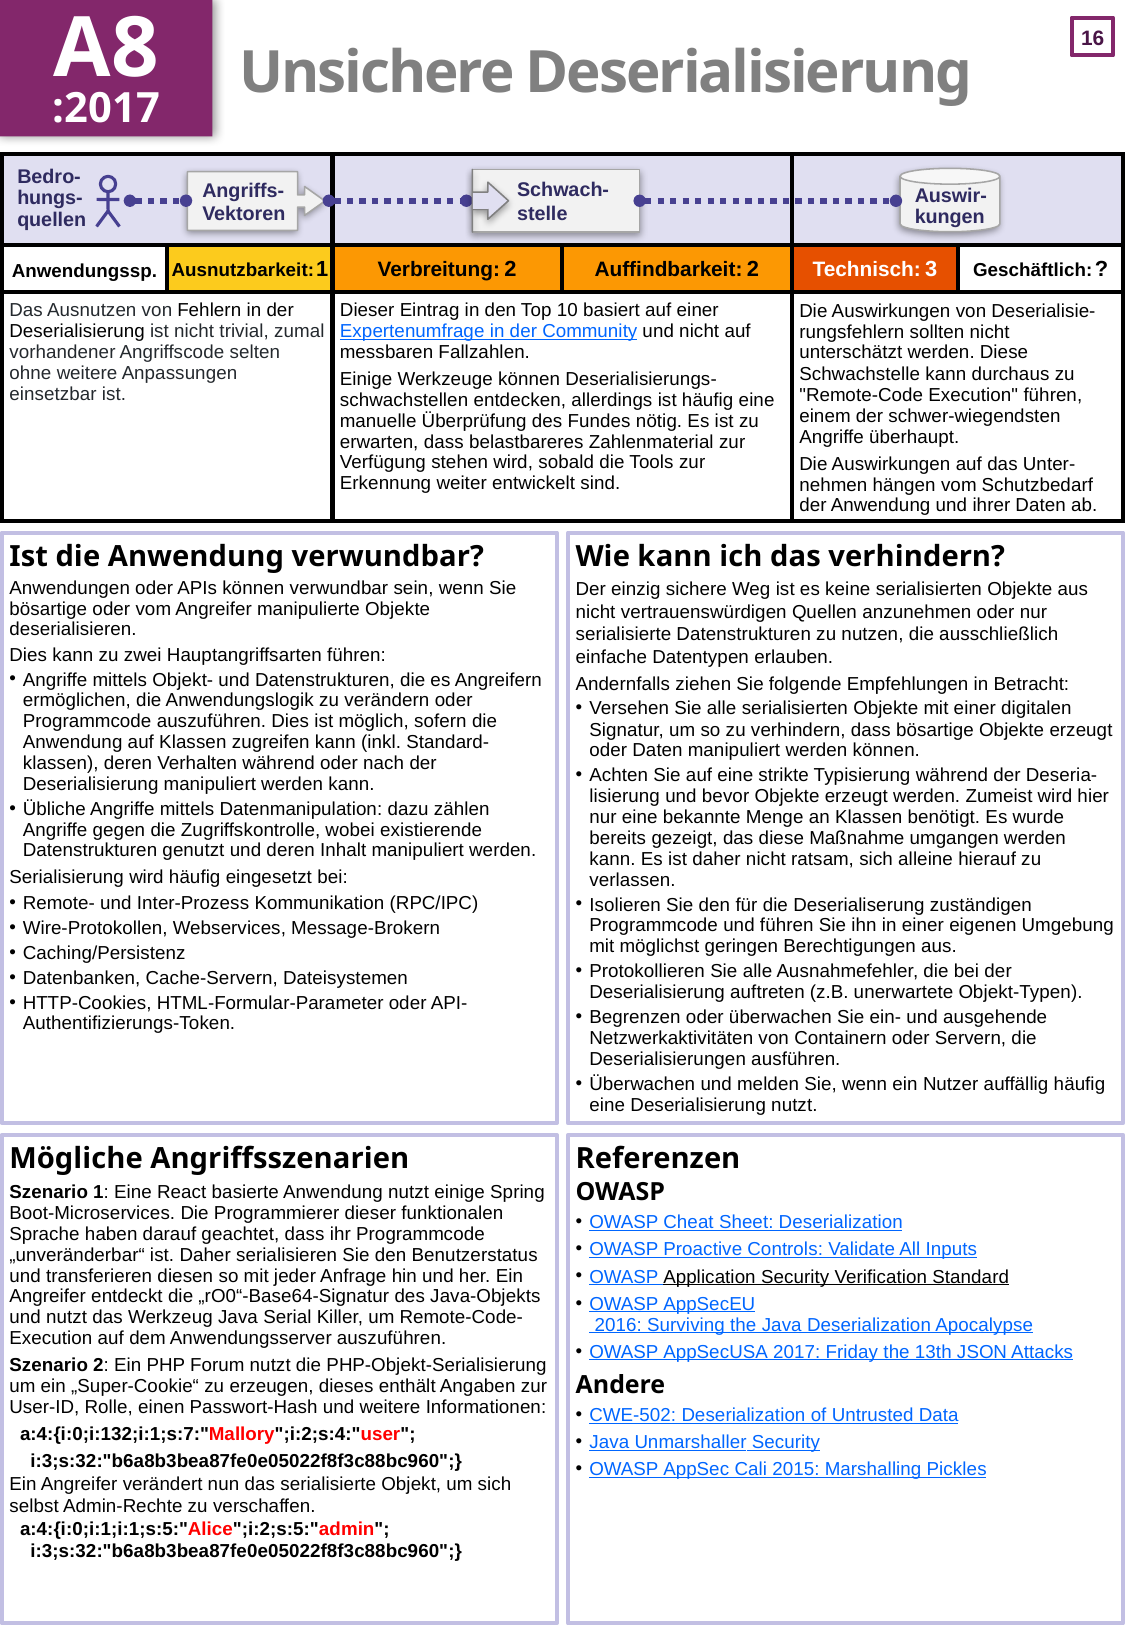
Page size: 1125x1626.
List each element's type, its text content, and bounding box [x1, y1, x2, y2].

text_box Mögliche Angriffsszenarien Szenario 1: Eine React basierte Anwendung nutzt einige Spring Boot-Microservices. Die Programmierer dieser funktionalen Sprache haben darauf geachtet, dass ihr Programmcode „unveränderbar“ ist. Daher serialisieren Sie den Benutzerstatus und transferieren diesen so mit jeder Anfrage hin und her. Ein Angreifer entdeckt die „rO0“-Base64-Signatur des Java-Objekts und nutzt das Werkzeug Java Serial Killer, um Remote-Code-Execution auf dem Anwendungsserver auszuführen. Szenario 2: Ein PHP Forum nutzt die PHP-Objekt-Serialisierung um ein „Super-Cookie“ zu erzeugen, dieses enthält Angaben zur User-ID, Rolle, einen Passwort-Hash und weitere Informationen: a:4:{i:0;i:132;i:1;s:7:"Mallory";i:2;s:4:"user"; i:3;s:32:"b6a8b3bea87fe0e05022f8f3c88bc960";} Ein Angreifer verändert nun das serialisierte Objekt, um sich selbst Admin-Rechte zu verschaffen. a:4:{i:0;i:1;i:1;s:5:"Alice";i:2;s:5:"admin"; i:3;s:32:"b6a8b3bea87fe0e05022f8f3c88bc960";} [0, 1133, 559, 1625]
table_cell [960, 247, 1121, 290]
table_cell Verbreitung: 2 [335, 247, 560, 290]
table_cell Technisch: 3 [794, 247, 956, 290]
text_box Ist die Anwendung verwundbar? Anwendungen oder APIs können verwundbar sein, wenn Sie bösartige oder vom Angreifer manipulierte Objekte deserialisieren. Dies kann zu zwei Hauptangriffsarten führen: Angriffe mittels Objekt- und Datenstrukturen, die es Angreifern ermöglichen, die Anwendungslogik zu verändern oder Programmcode auszuführen. Dies ist möglich, sofern die Anwendung auf Klassen zugreifen kann (inkl. Standard-klassen), deren Verhalten während oder nach der Deserialisierung manipuliert werden kann. Übliche Angriffe mittels Datenmanipulation: dazu zählen Angriffe gegen die Zugriffskontrolle, wobei existierende Datenstrukturen genutzt und deren Inhalt manipuliert werden. Serialisierung wird häufig eingesetzt bei: Remote- und Inter-Prozess Kommunikation (RPC/IPC) Wire-Protokollen, Webservices, Message-Brokern Caching/Persistenz Datenbanken, Cache-Servern, Dateisystemen HTTP-Cookies, HTML-Formular-Parameter oder API- Authentifizierungs-Token. [0, 531, 559, 1125]
table_cell Das Ausnutzen von Fehlern in der Deserialisierung ist nicht trivial, zumal vorhandener Angriffscode selten ohne weitere Anpassungen einsetzbar ist. [2, 294, 332, 524]
title Unsichere Deserialisierung [225, 12, 1125, 134]
table_header [332, 154, 792, 243]
table_cell Auffindbarkeit: 2 [564, 247, 790, 290]
table_header [2, 154, 332, 243]
table_cell [4, 247, 165, 290]
text_box Referenzen OWASP OWASP Cheat Sheet: Deserialization OWASP Proactive Controls: Validate All Inputs OWASP Application Security Verification Standard OWASP AppSecEU 2016: Surviving the Java Deserialization Apocalypse OWASP AppSecUSA 2017: Friday the 13th JSON Attacks Andere CWE-502: Deserialization of Untrusted Data Java Unmarshaller Security OWASP AppSec Cali 2015: Marshalling Pickles [566, 1133, 1125, 1625]
table_header [792, 154, 1123, 243]
table_cell Die Auswirkungen von Deserialisie-rungsfehlern sollten nicht unterschätzt werden. Diese Schwachstelle kann durchaus zu "Remote-Code Execution" führen, einem der schwer-wiegendsten Angriffe überhaupt. Die Auswirkungen auf das Unter-nehmen hängen vom Schutzbedarf der Anwendung und ihrer Daten ab. [792, 294, 1123, 524]
table_cell Ausnutzbarkeit: 1 [169, 247, 330, 290]
table_cell Dieser Eintrag in den Top 10 basiert auf einer Expertenumfrage in der Community und nicht auf messbaren Fallzahlen. Einige Werkzeuge können Deserialisierungs-schwachstellen entdecken, allerdings ist häufig eine manuelle Überprüfung des Fundes nötig. Es ist zu erwarten, dass belastbareres Zahlenmaterial zur Verfügung stehen wird, sobald die Tools zur Erkennung weiter entwickelt sind. [332, 294, 792, 524]
list A8 :2017 [0, 0, 213, 137]
text_box Wie kann ich das verhindern? Der einzig sichere Weg ist es keine serialisierten Objekte aus nicht vertrauenswürdigen Quellen anzunehmen oder nur serialisierte Datenstrukturen zu nutzen, die ausschließlich einfache Datentypen erlauben. Andernfalls ziehen Sie folgende Empfehlungen in Betracht: Versehen Sie alle serialisierten Objekte mit einer digitalen Signatur, um so zu verhindern, dass bösartige Objekte erzeugt oder Daten manipuliert werden können. Achten Sie auf eine strikte Typisierung während der Deseria-lisierung und bevor Objekte erzeugt werden. Zumeist wird hier nur eine bekannte Menge an Klassen benötigt. Es wurde bereits gezeigt, das diese Maßnahme umgangen werden kann. Es ist daher nicht ratsam, sich alleine hierauf zu verlassen. Isolieren Sie den für die Deserialiserung zuständigen Programmcode und führen Sie ihn in einer eigenen Umgebung mit möglichst geringen Berechtigungen aus. Protokollieren Sie alle Ausnahmefehler, die bei der Deserialisierung auftreten (z.B. unerwartete Objekt-Typen). Begrenzen oder überwachen Sie ein- und ausgehende Netzwerkaktivitäten von Containern oder Servern, die Deserialisierungen ausführen. Überwachen und melden Sie, wenn ein Nutzer auffällig häufig eine Deserialisierung nutzt. [566, 531, 1125, 1125]
